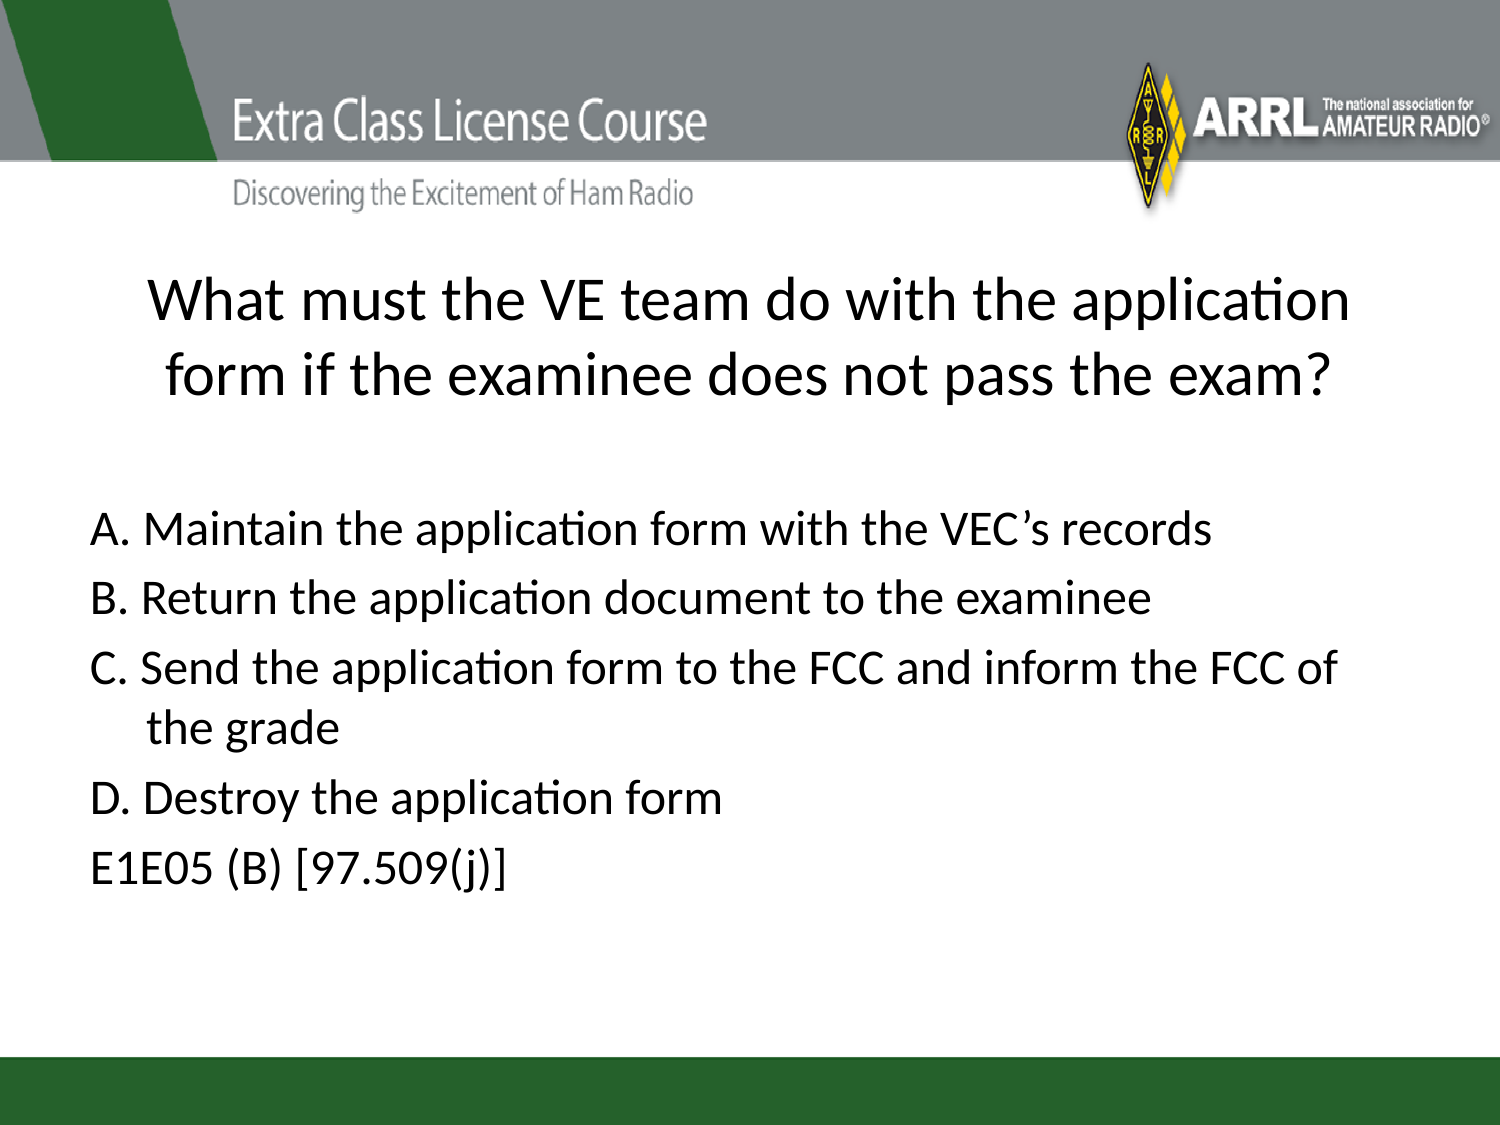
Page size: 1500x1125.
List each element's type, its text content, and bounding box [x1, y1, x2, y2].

picture [0, 0, 1500, 1125]
title What must the VE team do with the application form if the examinee does not pass the exam? [75, 250, 1425, 437]
list A. Maintain the application form with the VEC’s records B. Return the application document to the examinee C. Send the application form to the FCC and inform the FCC of the grade D. Destroy the application form E1E05 (B) [97.509(j)] [75, 487, 1425, 1005]
